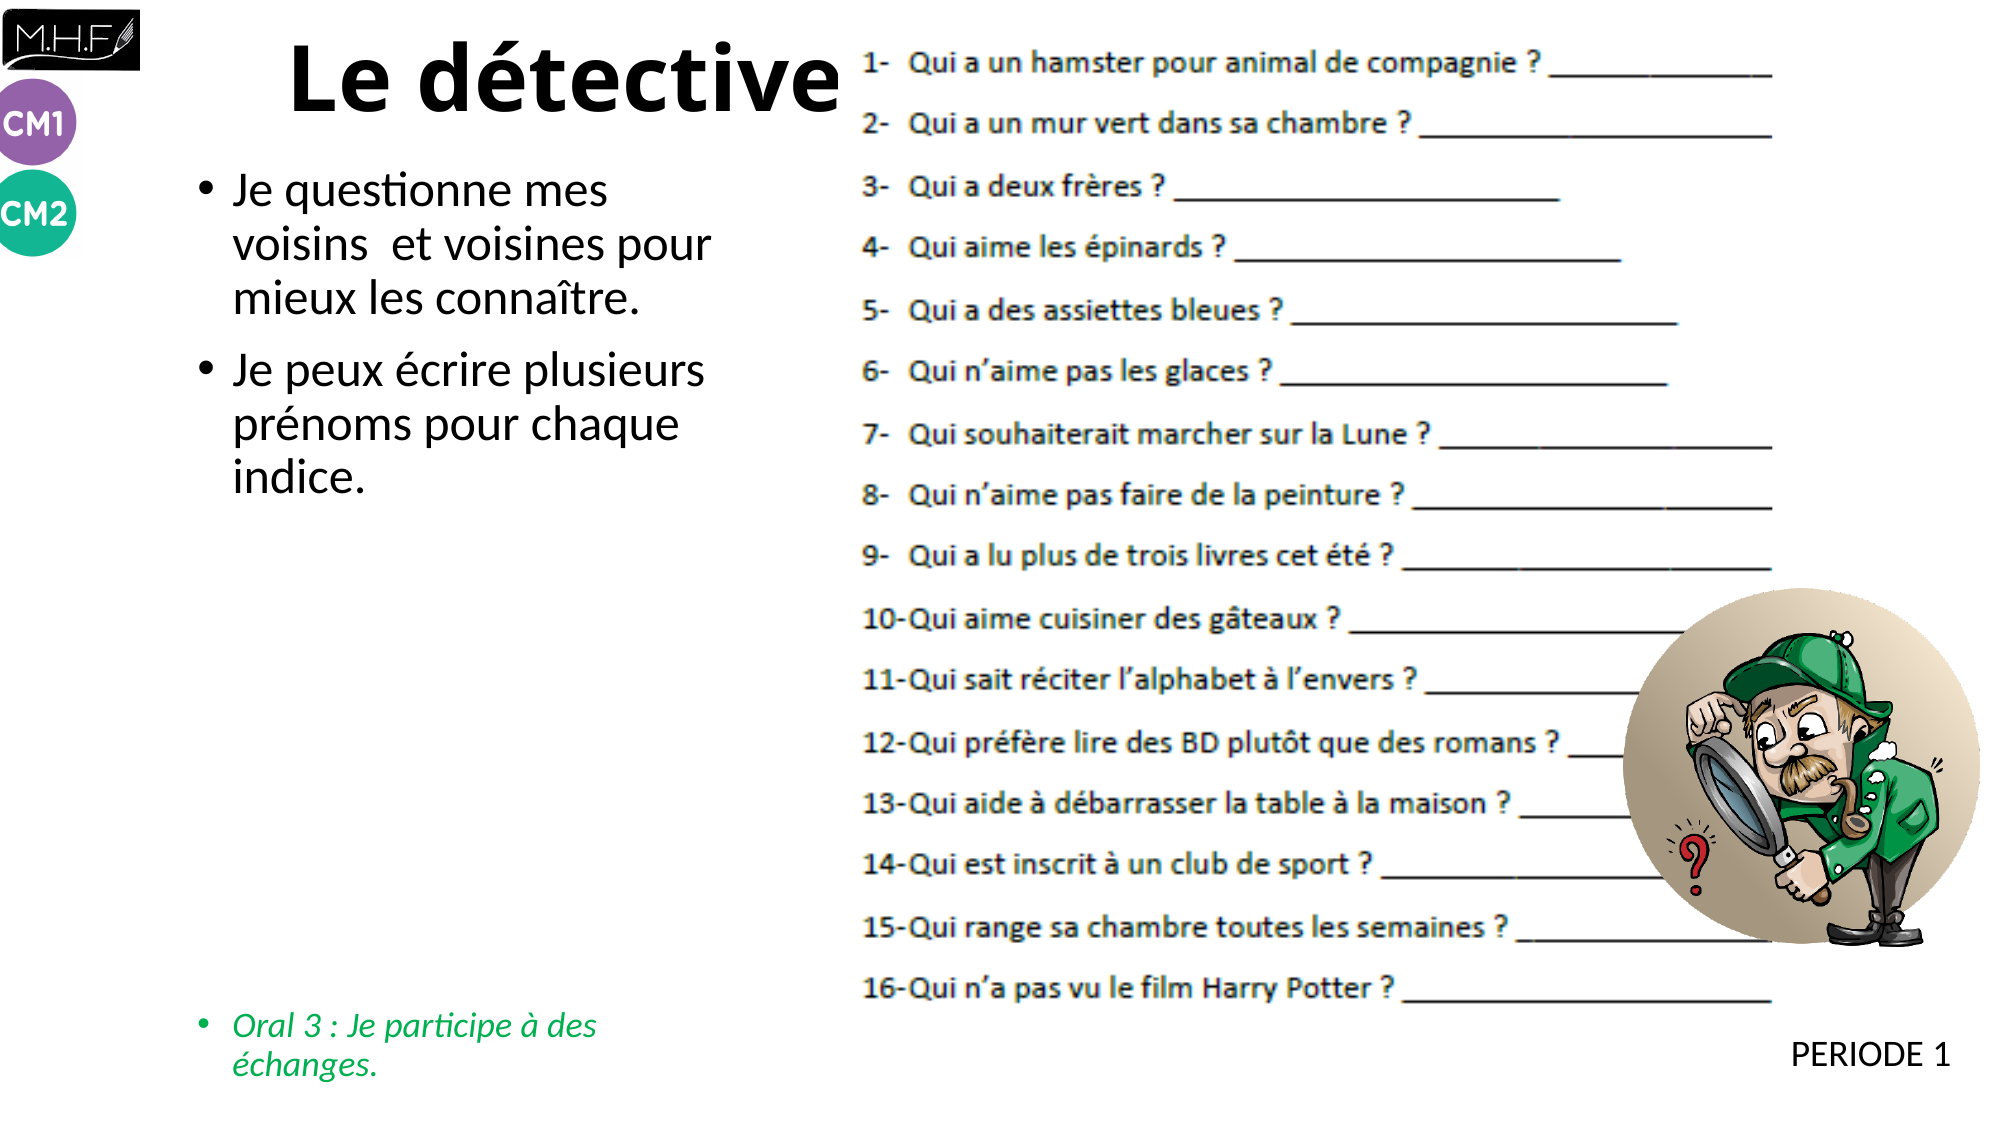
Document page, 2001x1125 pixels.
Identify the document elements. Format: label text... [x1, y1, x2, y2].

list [838, 17, 1773, 1022]
picture [1623, 588, 1980, 947]
text_box PERIODE 1 [1362, 1021, 1967, 1082]
title Le détective [271, 7, 1818, 156]
picture [0, 7, 140, 259]
text_box Je questionne mes voisins et voisines pour mieux les connaître. Je peux écrire plusieurs prénoms pour chaque indice. Oral 3 : Je participe à des échanges. [182, 155, 750, 1103]
